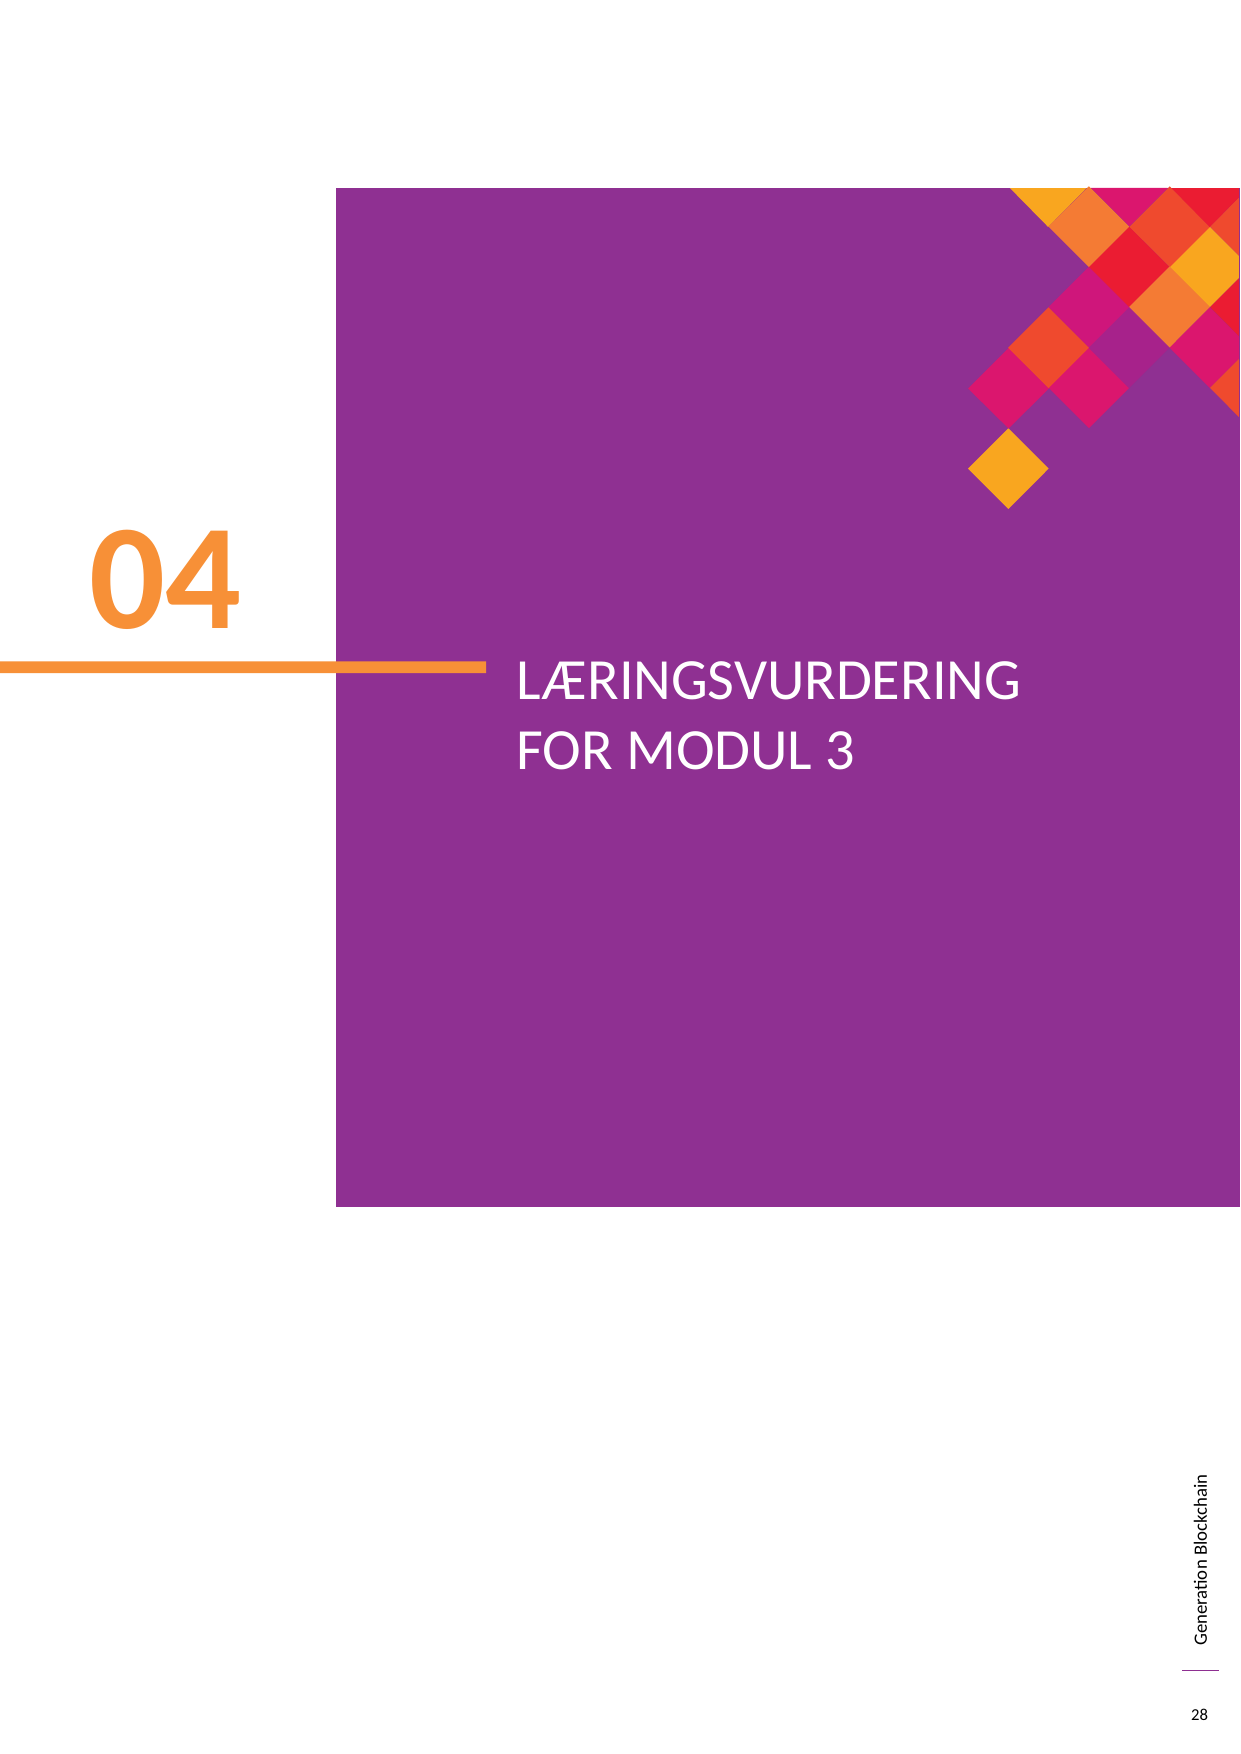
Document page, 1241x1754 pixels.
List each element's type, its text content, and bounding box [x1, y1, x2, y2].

list 04 [74, 471, 375, 727]
list LÆRINGSVURDERING FOR MODUL 3 [501, 634, 1074, 813]
slide_number 28 [1170, 1692, 1229, 1736]
